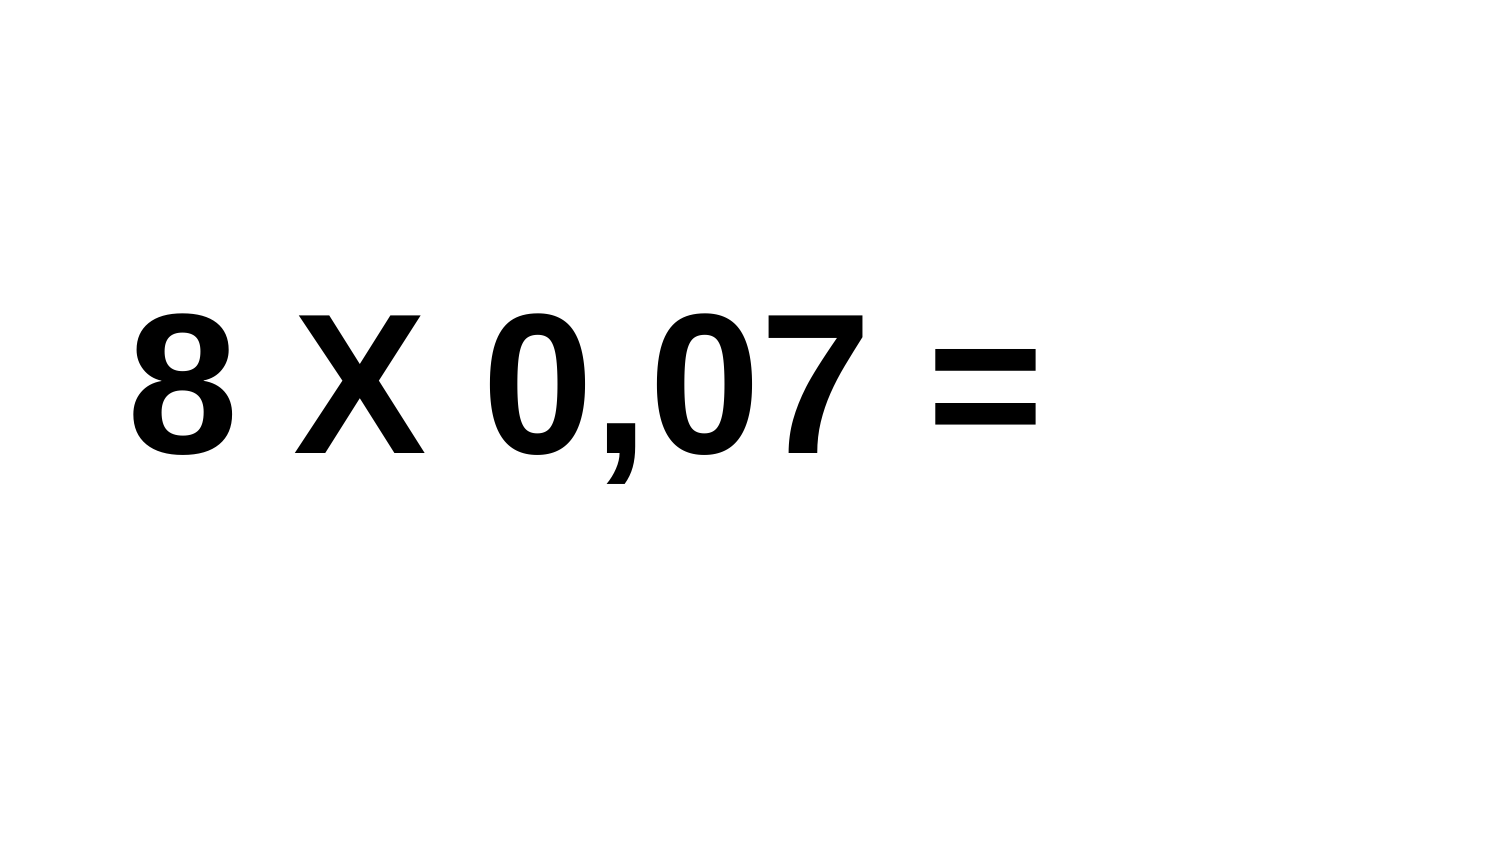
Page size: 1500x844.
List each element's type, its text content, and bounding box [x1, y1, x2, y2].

text_box 8 X 0,07 = [112, 318, 1388, 509]
